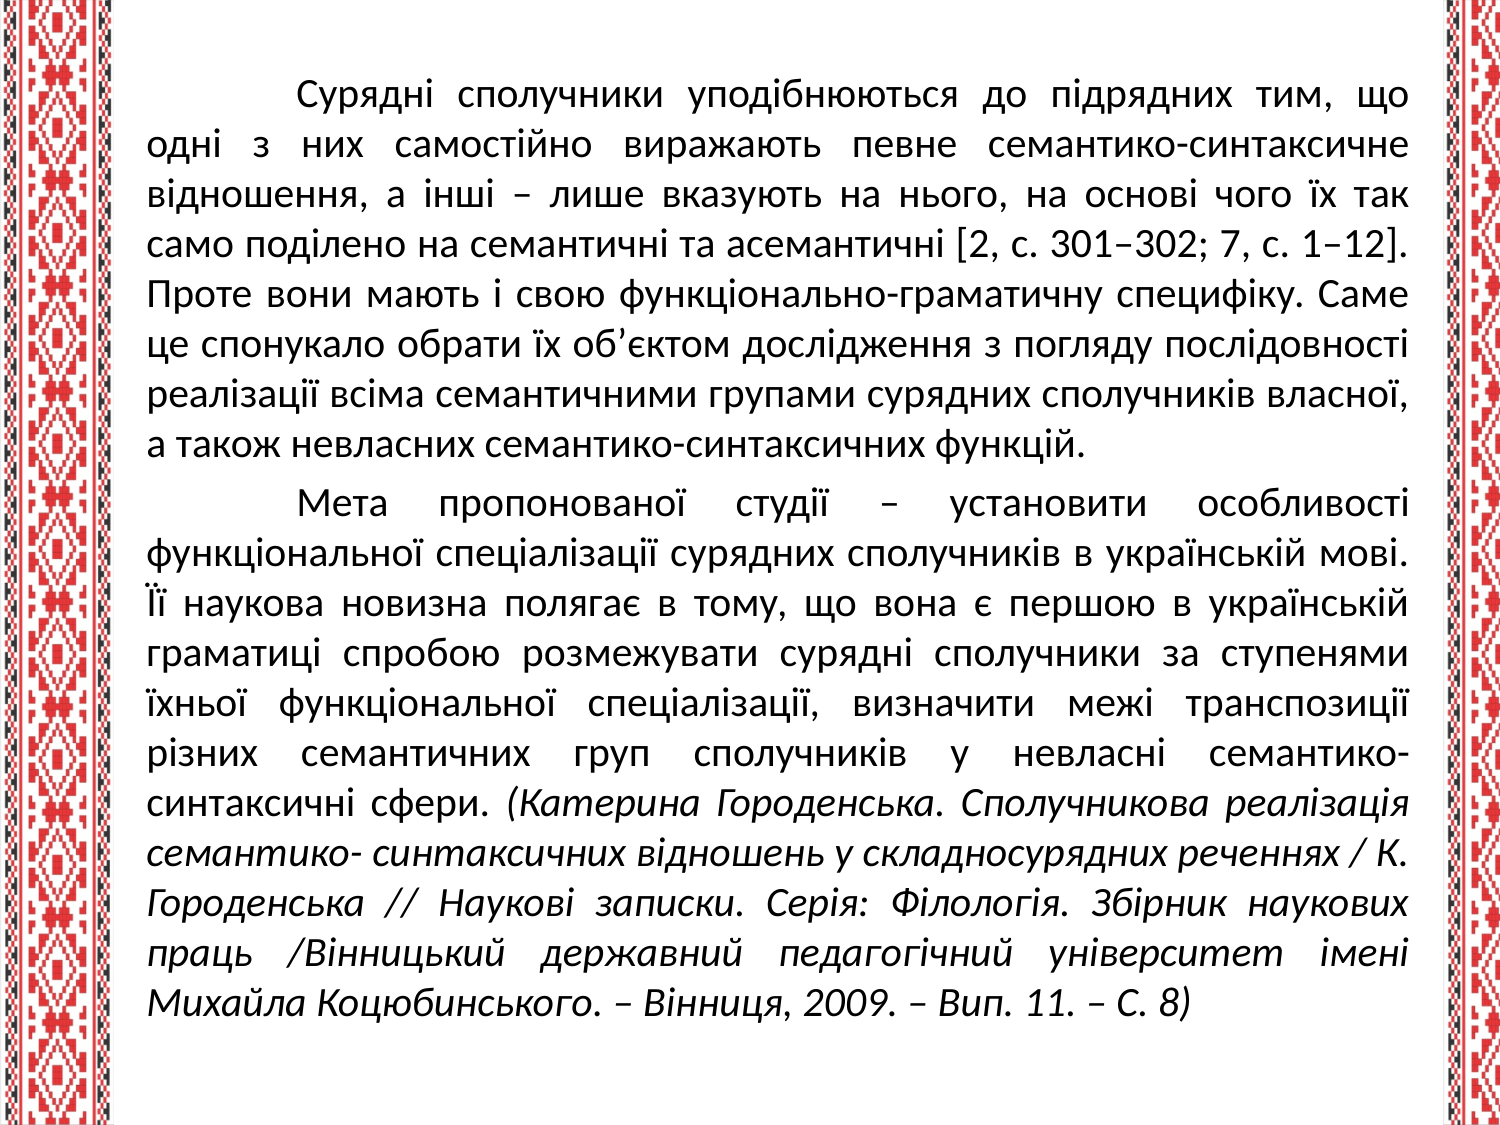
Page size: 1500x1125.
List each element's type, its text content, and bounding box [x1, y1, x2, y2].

list Сурядні сполучники уподібнюються до підрядних тим, що одні з них самостійно виражають певне семантико-синтаксичне відношення, а інші – лише вказують на нього, на основі чого їх так само поділено на семантичні та асемантичні [2, с. 301–302; 7, с. 1–12]. Проте вони мають і свою функціонально-граматичну специфіку. Саме це спонукало обрати їх об’єктом дослідження з погляду послідовності реалізації всіма семантичними групами сурядних сполучників власної, а також невласних семантико-синтаксичних функцій. Мета пропонованої студії – установити особливості функціональної спеціалізації сурядних сполучників в українській мові. Її наукова новизна полягає в тому, що вона є першою в українській граматиці спробою розмежувати сурядні сполучники за ступенями їхньої функціональної спеціалізації, визначити межі транспозиції різних семантичних груп сполучників у невласні семантико-синтаксичні сфери. (Катерина Городенська. Сполучникова реалізація семантико- синтаксичних відношень у складносурядних реченнях / К. Городенська // Наукові записки. Серія: Філологія. Збірник наукових праць /Вінницький державний педагогічний університет імені Михайла Коцюбинського. – Вінниця, 2009. – Вип. 11. – С. 8) [114, 58, 1425, 801]
picture [0, 1, 620, 1124]
picture [937, 1, 1500, 1124]
